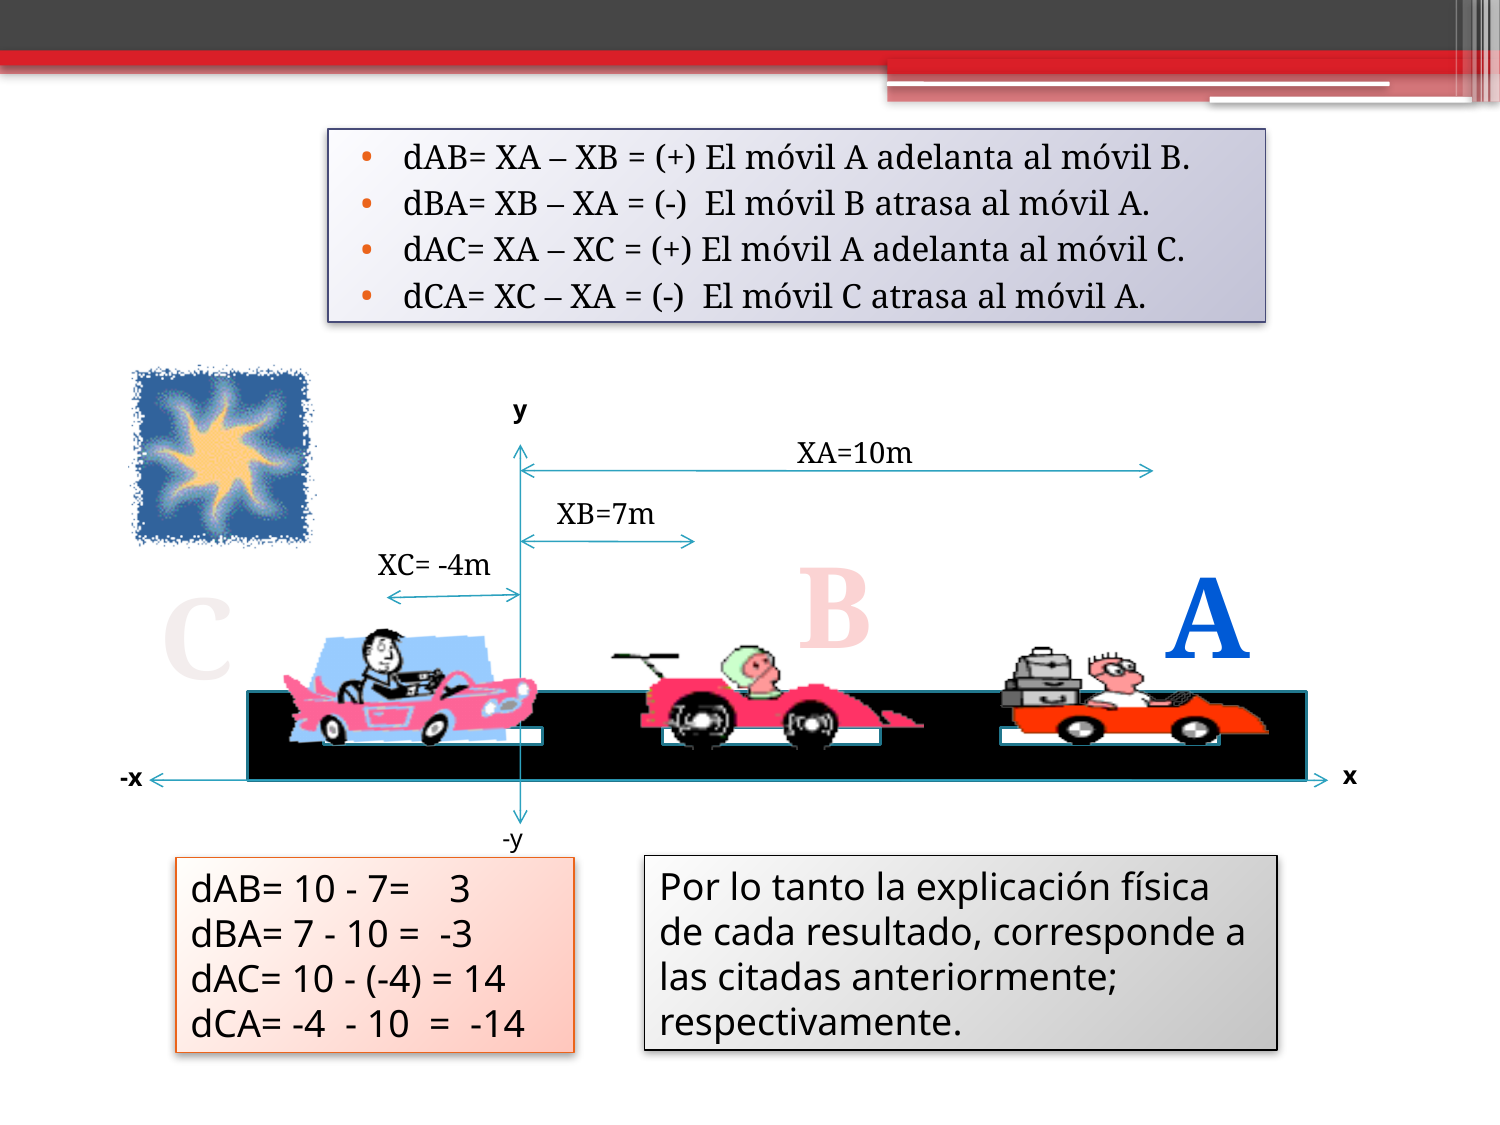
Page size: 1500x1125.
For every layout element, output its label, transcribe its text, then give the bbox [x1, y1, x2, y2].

text_box dAB= XA – XB = (+) El móvil A adelanta al móvil B. dBA= XB – XA = (-) El móvil B atrasa al móvil A. dAC= XA – XC = (+) El móvil A adelanta al móvil C. dCA= XC – XA = (-) El móvil C atrasa al móvil A. [327, 128, 1266, 323]
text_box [105, 386, 1383, 856]
text_box dAB= 10 - 7= 3 dBA= 7 - 10 = -3 dAC= 10 - (-4) = 14 dCA= -4 - 10 = -14 [175, 865, 575, 1053]
text_box Por lo tanto la explicación física de cada resultado, corresponde a las citadas anteriormente; respectivamente. [644, 865, 1278, 1051]
picture [128, 363, 317, 552]
